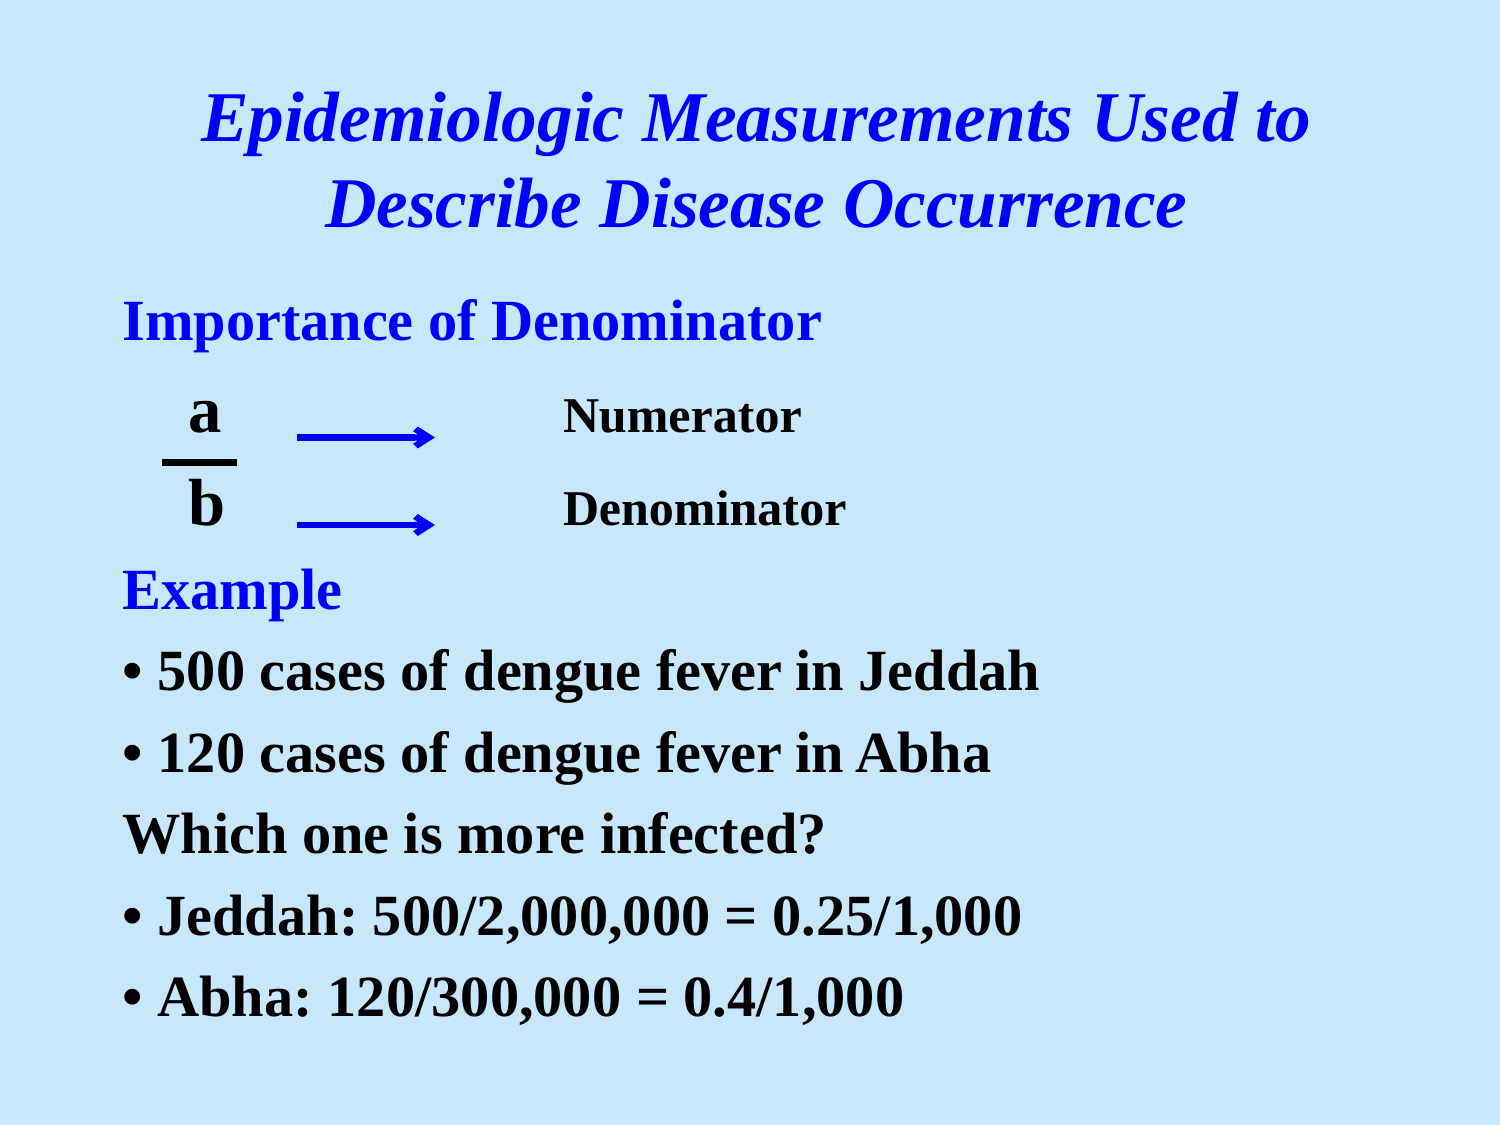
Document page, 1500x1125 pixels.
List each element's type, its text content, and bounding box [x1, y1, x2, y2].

list Importance of Denominator a Numerator b Denominator Example • 500 cases of dengue fever in Jeddah • 120 cases of dengue fever in Abha Which one is more infected? • Jeddah: 500/2,000,000 = 0.25/1,000 • Abha: 120/300,000 = 0.4/1,000 [99, 275, 1438, 1050]
title Epidemiologic Measurements Used to Describe Disease Occurrence [87, 62, 1425, 250]
